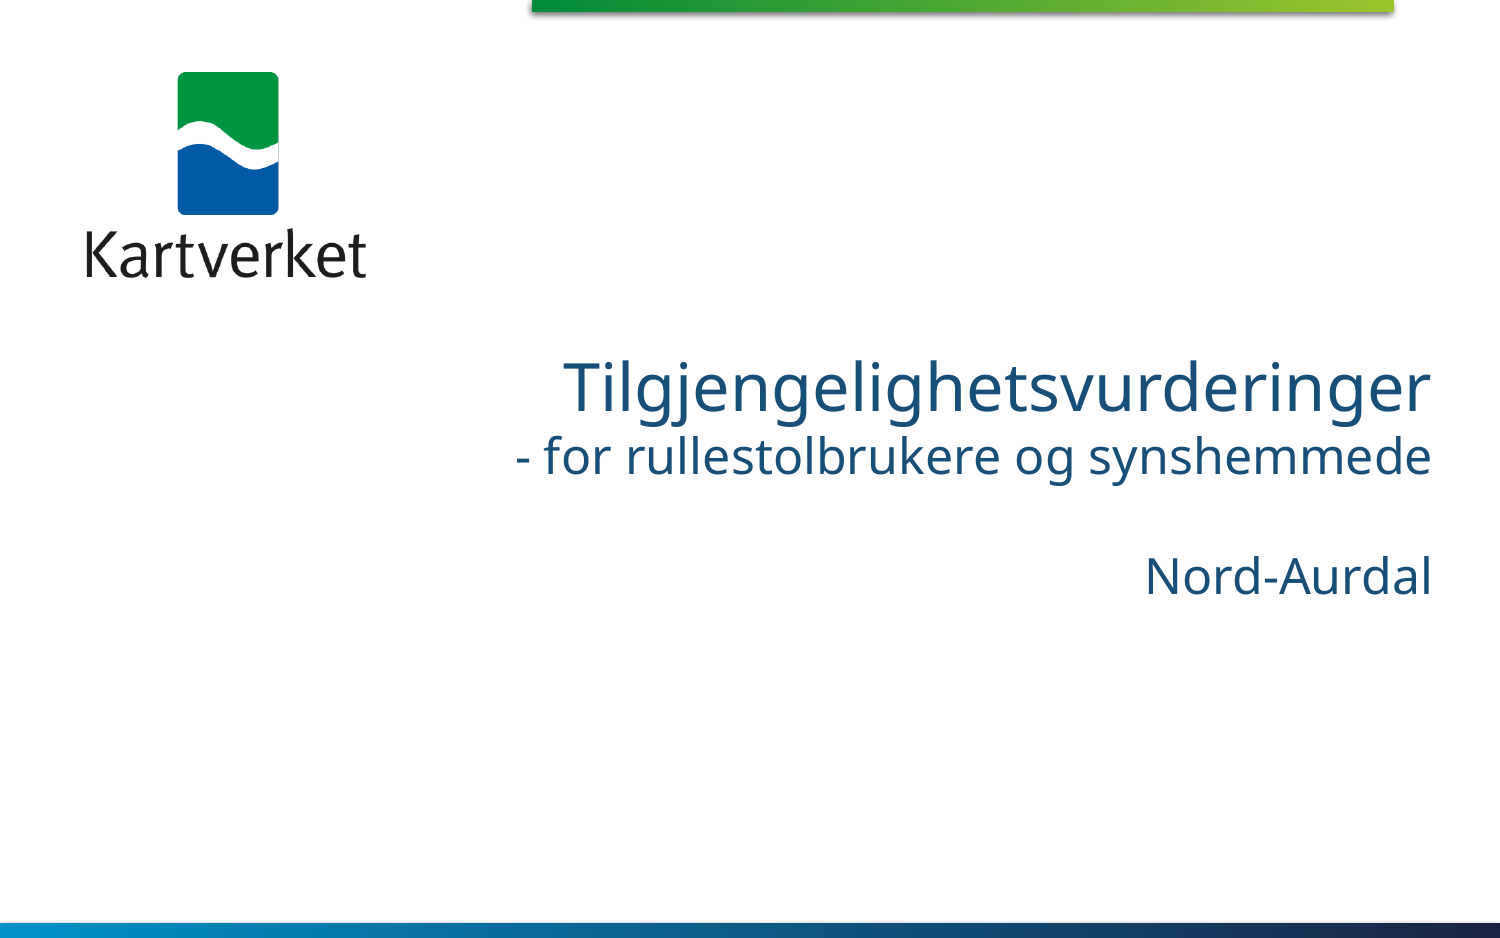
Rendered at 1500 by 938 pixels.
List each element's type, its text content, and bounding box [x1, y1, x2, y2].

text_box Tilgjengelighetsvurderinger - for rullestolbrukere og synshemmede Nord-Aurdal [66, 337, 1449, 613]
